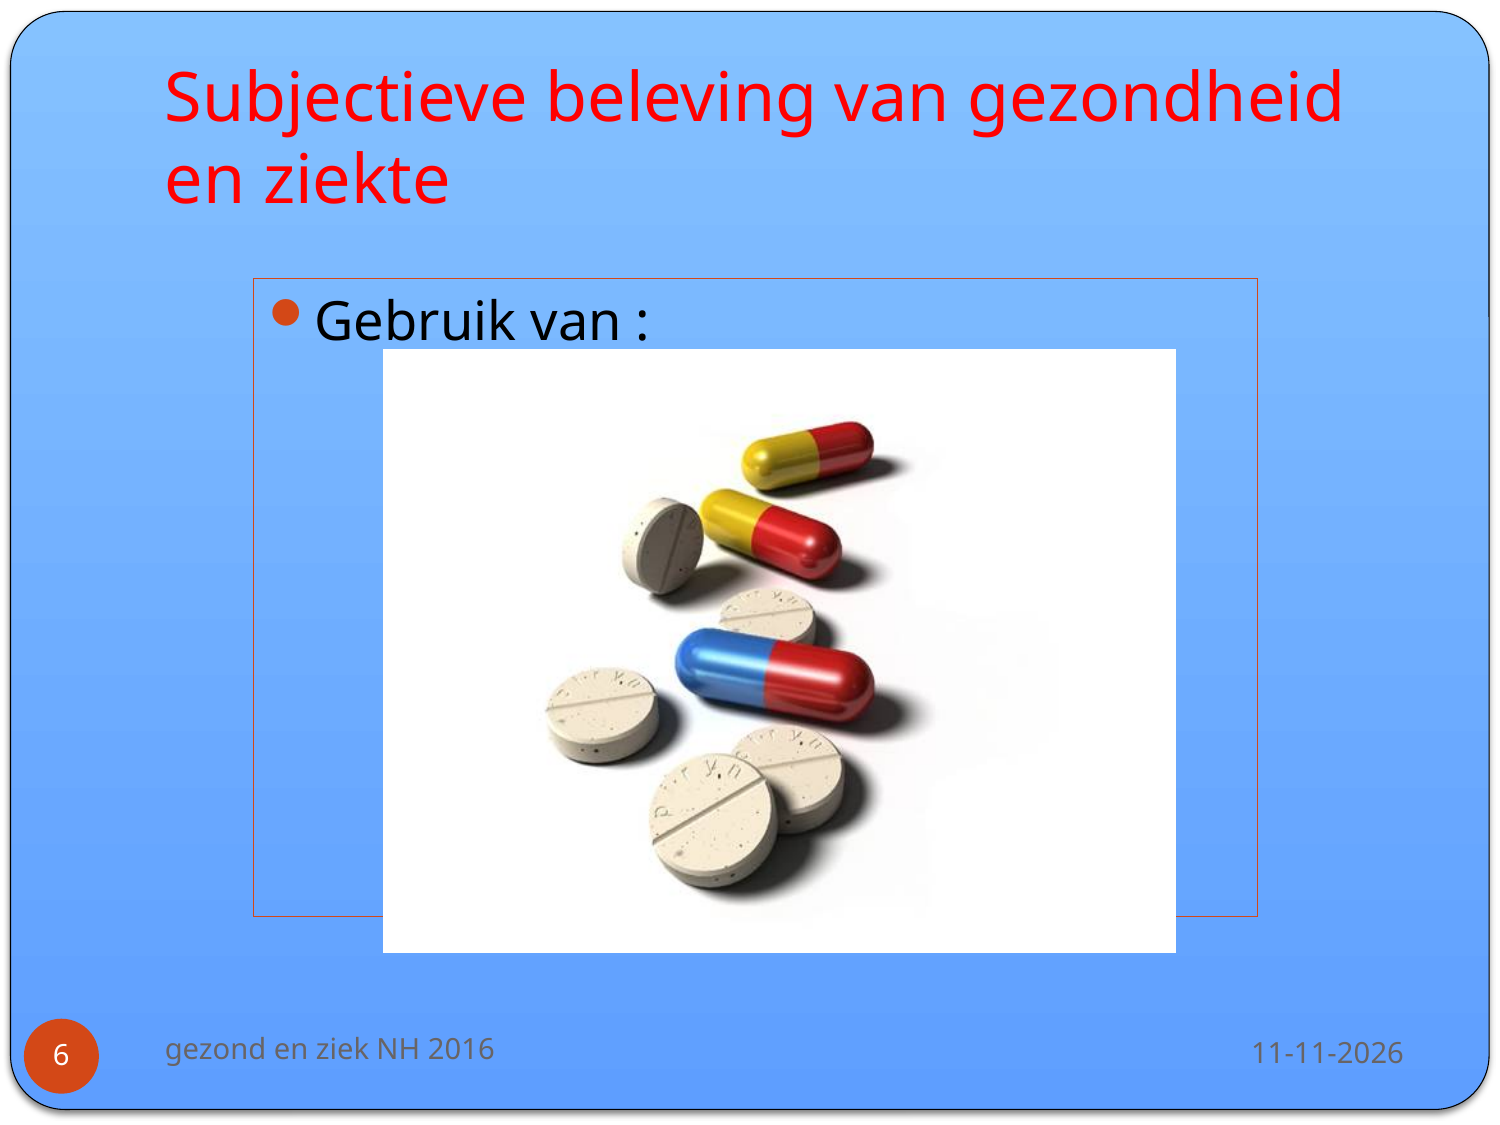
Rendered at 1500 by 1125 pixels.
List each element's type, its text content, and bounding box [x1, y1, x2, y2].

slide_number 6 [23, 1018, 99, 1094]
footer gezond en ziek NH 2016 [150, 1012, 800, 1088]
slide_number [1012, 1015, 1419, 1094]
title Subjectieve beleving van gezondheid en ziekte [150, 45, 1425, 233]
list Gebruik van : [253, 278, 1258, 917]
picture [383, 349, 1176, 953]
